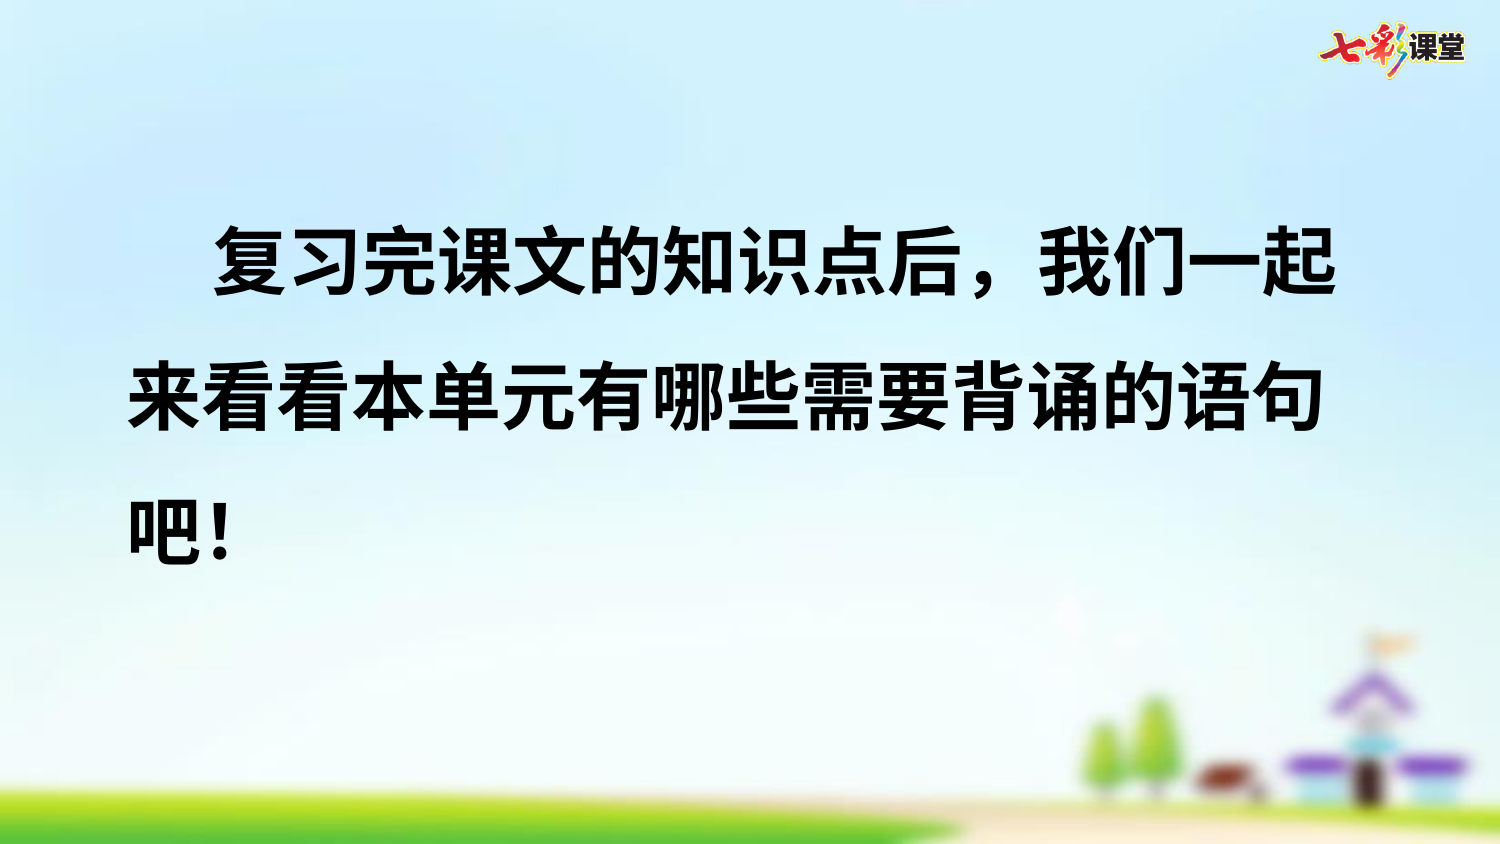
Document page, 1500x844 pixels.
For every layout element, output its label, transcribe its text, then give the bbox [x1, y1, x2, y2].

picture [0, 0, 1500, 844]
text_box 复习完课文的知识点后，我们一起来看看本单元有哪些需要背诵的语句吧！ [112, 161, 1389, 582]
